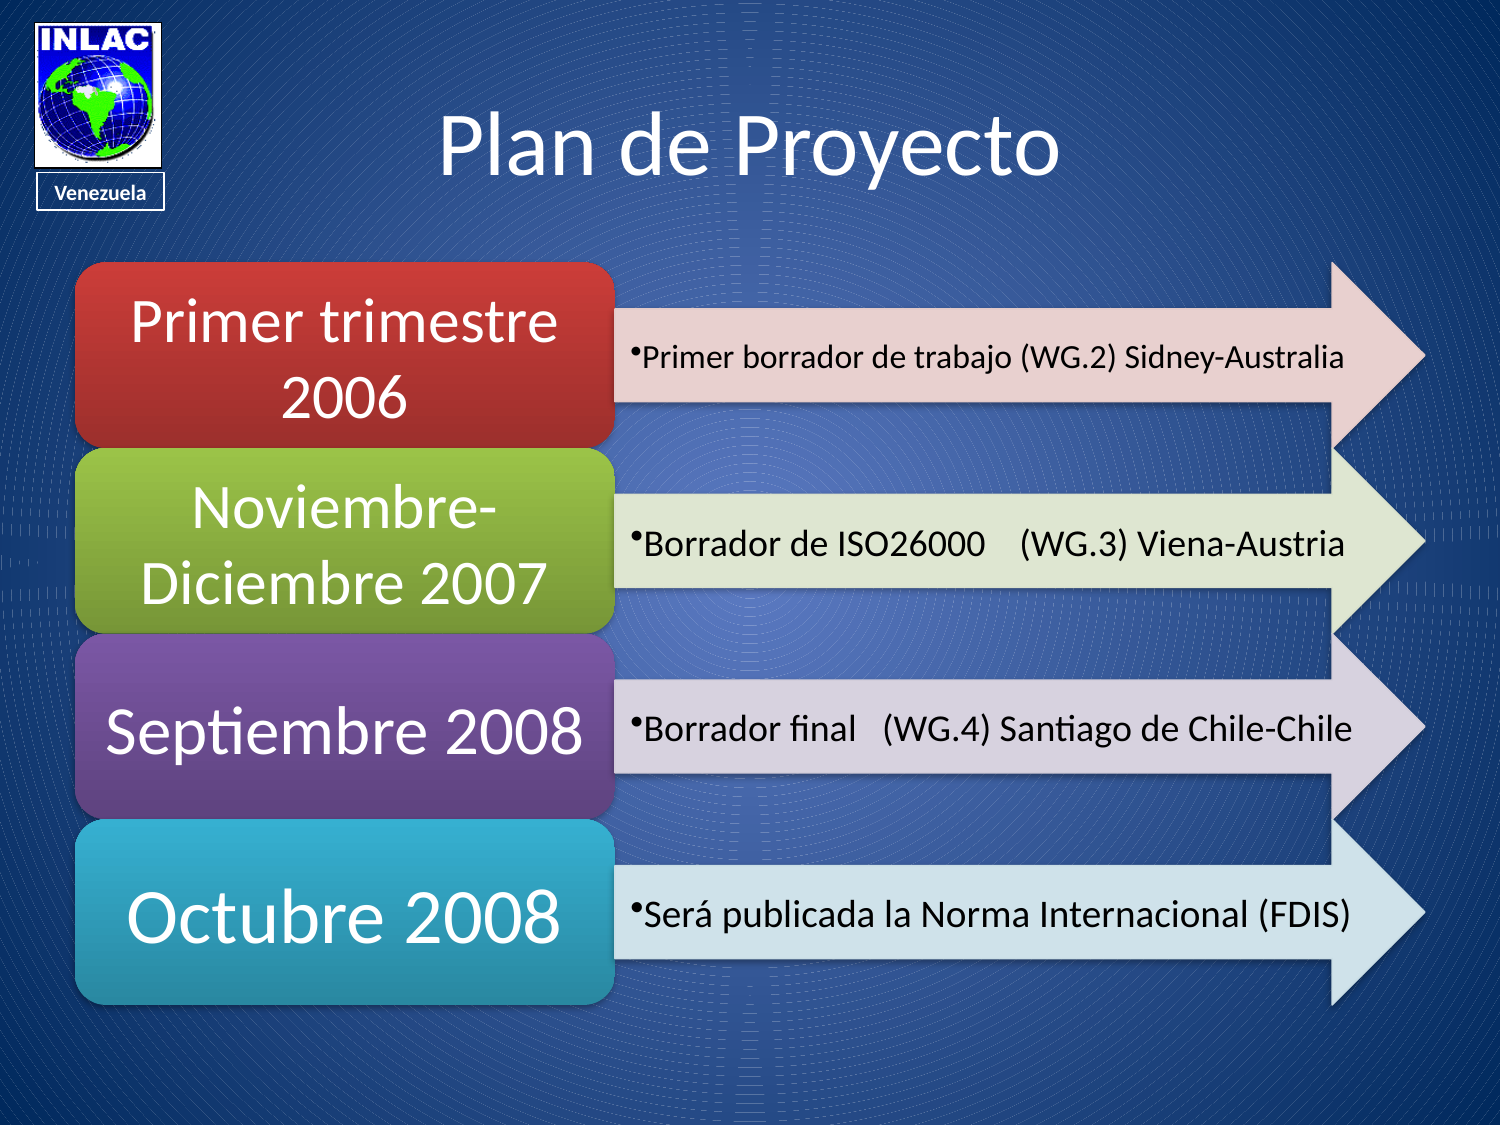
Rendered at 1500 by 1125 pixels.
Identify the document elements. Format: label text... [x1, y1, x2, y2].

title Plan de Proyecto [75, 45, 1425, 233]
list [74, 262, 1426, 1006]
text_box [34, 23, 165, 211]
